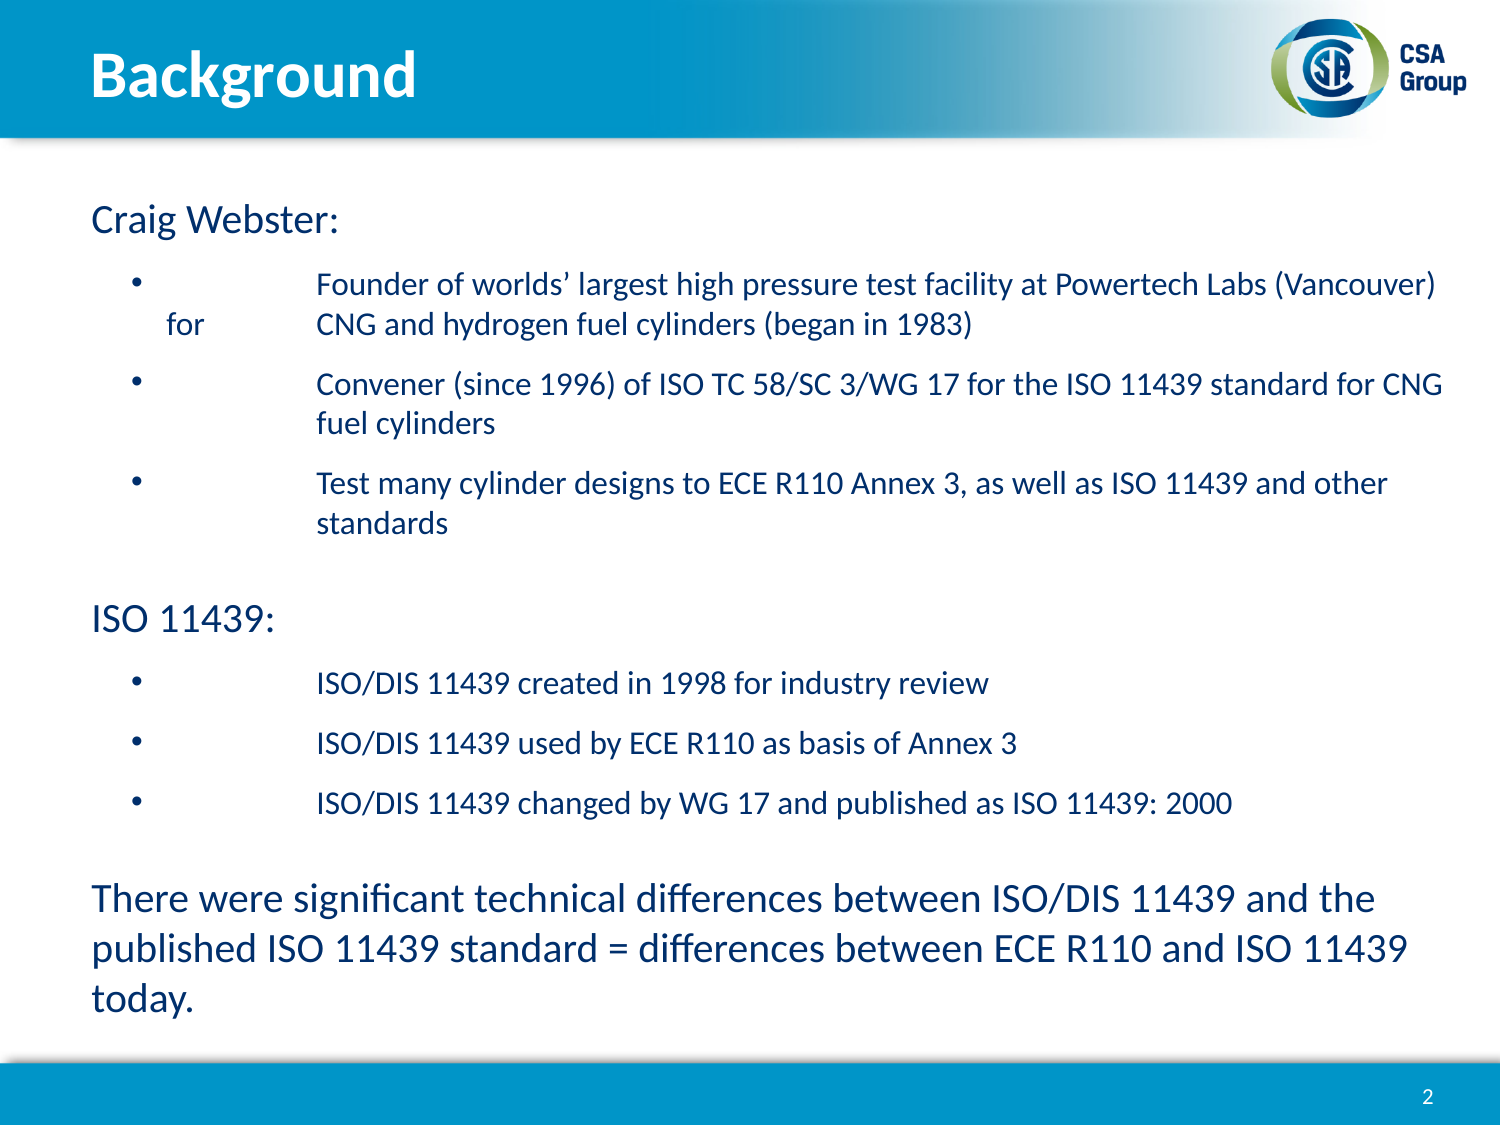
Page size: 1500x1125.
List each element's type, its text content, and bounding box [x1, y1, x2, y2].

picture [0, 0, 1500, 1063]
title Background [75, 19, 1093, 124]
text_box Craig Webster: Founder of worlds’ largest high pressure test facility at Powertech Labs (Vancouver) for CNG and hydrogen fuel cylinders (began in 1983) Convener (since 1996) of ISO TC 58/SC 3/WG 17 for the ISO 11439 standard for CNG fuel cylinders Test many cylinder designs to ECE R110 Annex 3, as well as ISO 11439 and other standards ISO 11439: ISO/DIS 11439 created in 1998 for industry review ISO/DIS 11439 used by ECE R110 as basis of Annex 3 ISO/DIS 11439 changed by WG 17 and published as ISO 11439: 2000 There were significant technical differences between ISO/DIS 11439 and the published ISO 11439 standard = differences between ECE R110 and ISO 11439 today. [76, 184, 1471, 1125]
